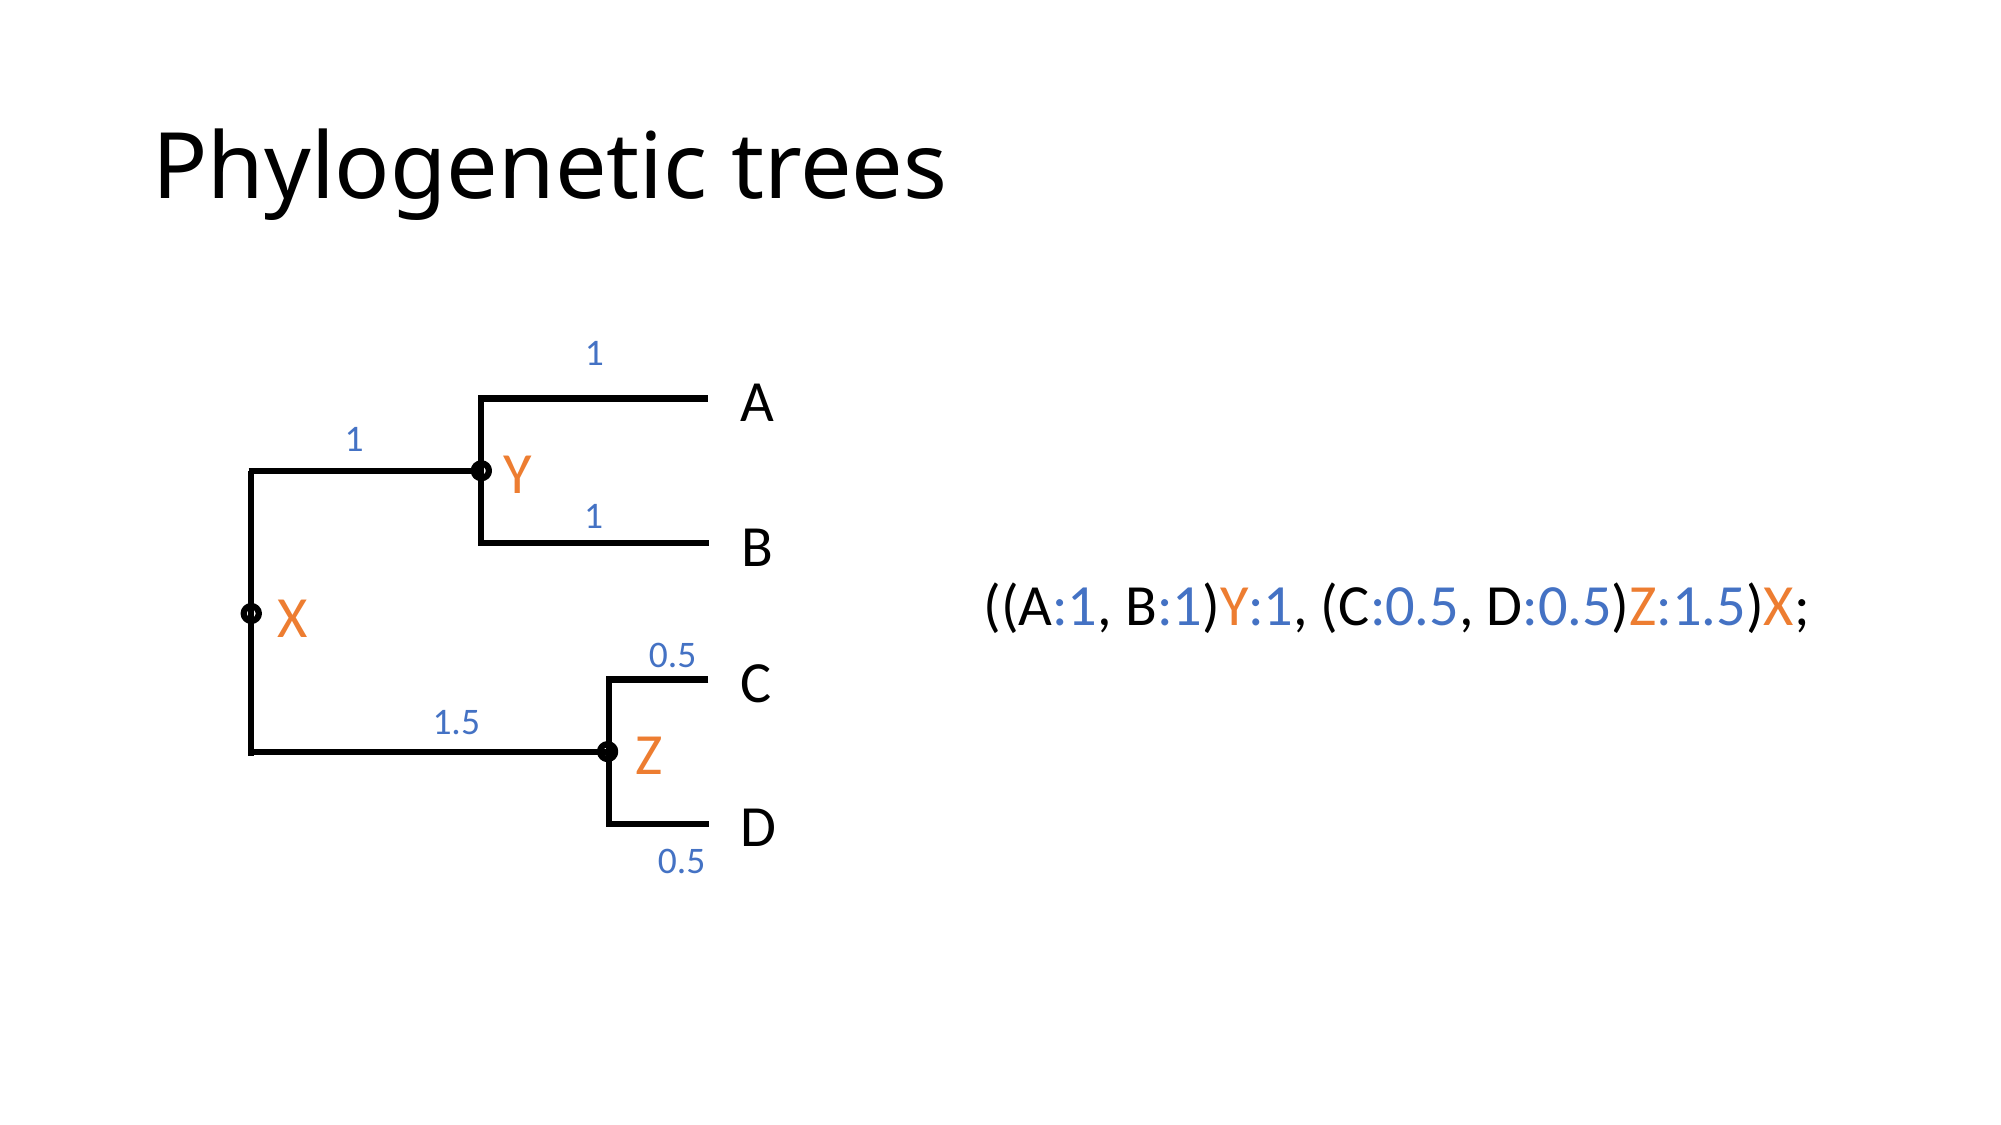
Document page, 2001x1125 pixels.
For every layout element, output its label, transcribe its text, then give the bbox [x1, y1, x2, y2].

text_box 1 [329, 406, 379, 467]
text_box [600, 744, 616, 760]
text_box Z [620, 708, 678, 794]
text_box X [262, 572, 323, 657]
text_box 0.5 [634, 622, 712, 683]
text_box ((A:1, B:1)Y:1, (C:0.5, D:0.5)Z:1.5)X; [970, 559, 1823, 645]
text_box D [725, 781, 792, 866]
text_box A [725, 355, 790, 441]
title Phylogenetic trees [137, 59, 1863, 278]
text_box B [726, 500, 789, 586]
text_box 1.5 [417, 689, 496, 750]
text_box [481, 398, 709, 544]
text_box [473, 463, 488, 479]
text_box 1 [570, 320, 619, 381]
text_box [608, 679, 709, 825]
text_box C [725, 636, 787, 722]
text_box [243, 606, 259, 621]
text_box 1 [569, 483, 619, 544]
text_box Y [488, 427, 548, 513]
text_box 0.5 [643, 828, 721, 889]
